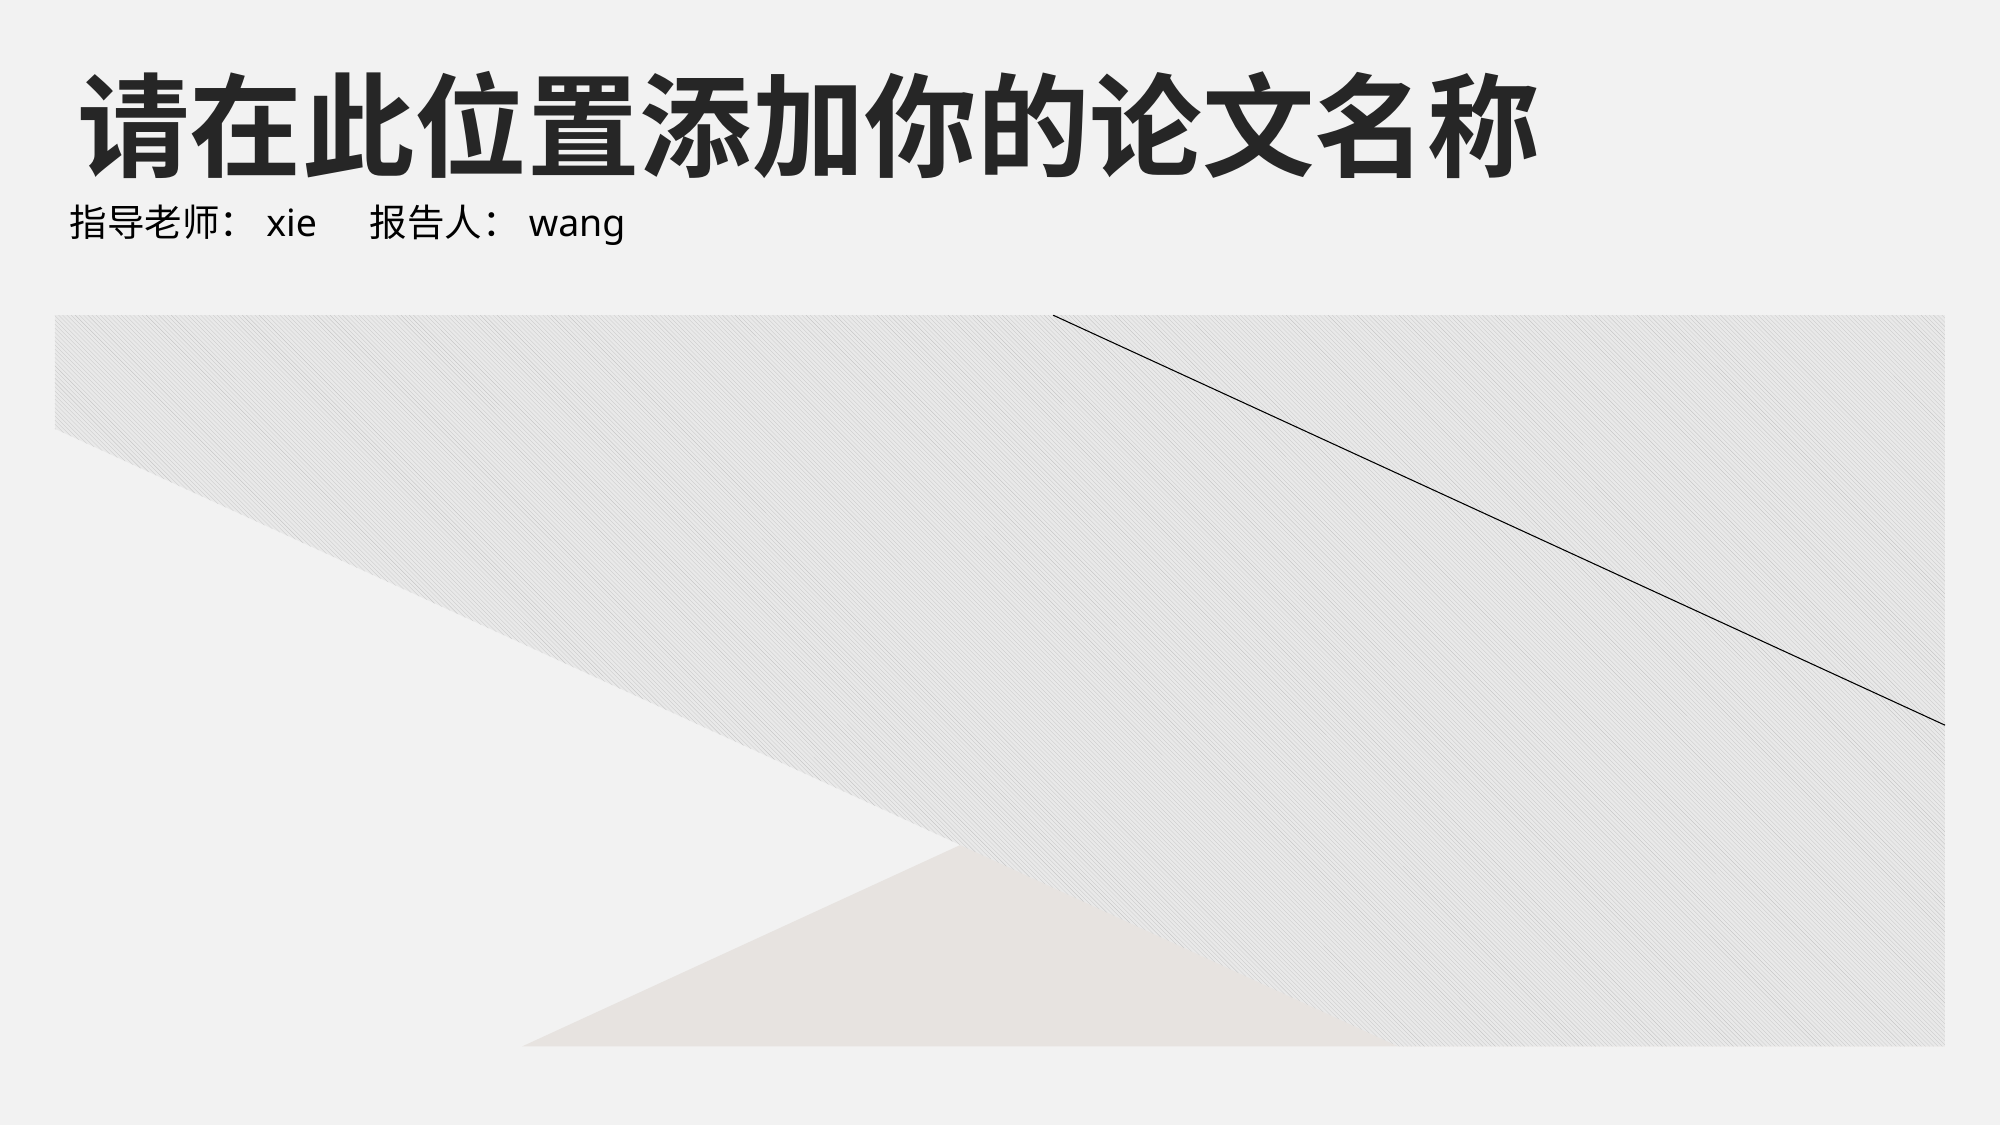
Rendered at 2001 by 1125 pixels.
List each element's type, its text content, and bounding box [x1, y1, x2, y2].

text_box 请在此位置添加你的论文名称 [62, 48, 1555, 199]
text_box 指导老师：xie 报告人：wang [54, 191, 1055, 252]
